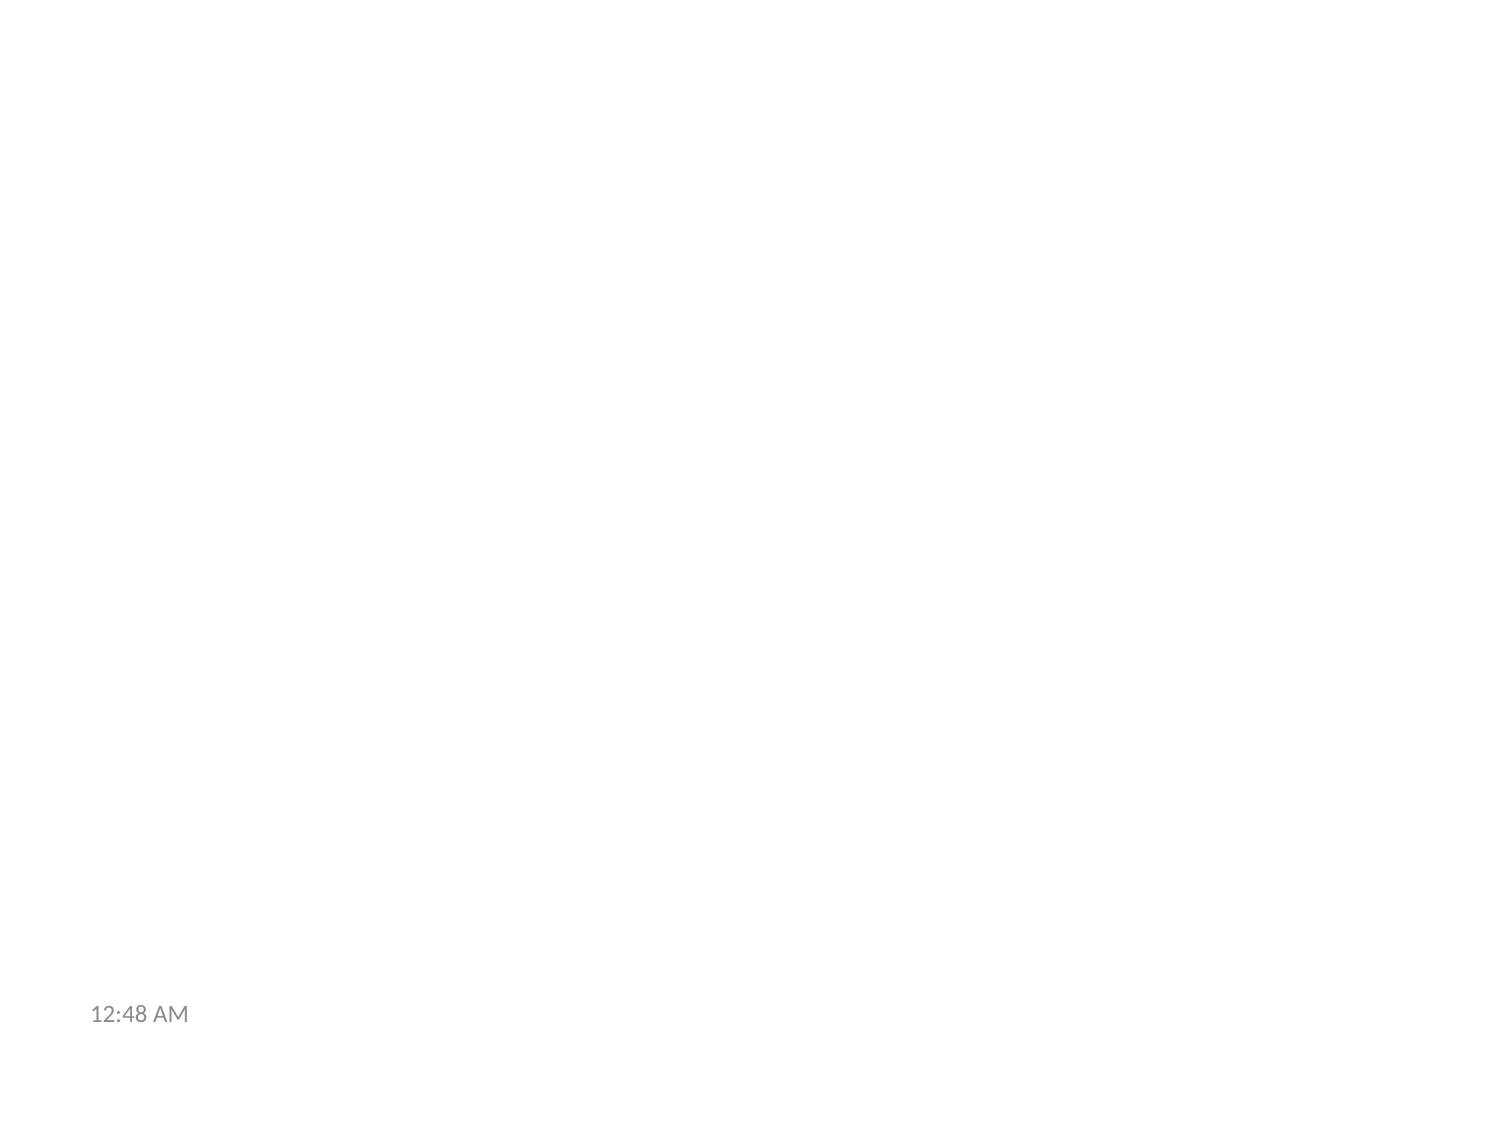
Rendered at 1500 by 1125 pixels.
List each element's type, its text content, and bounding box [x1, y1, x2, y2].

text_box 3:35 PM [75, 982, 425, 1043]
